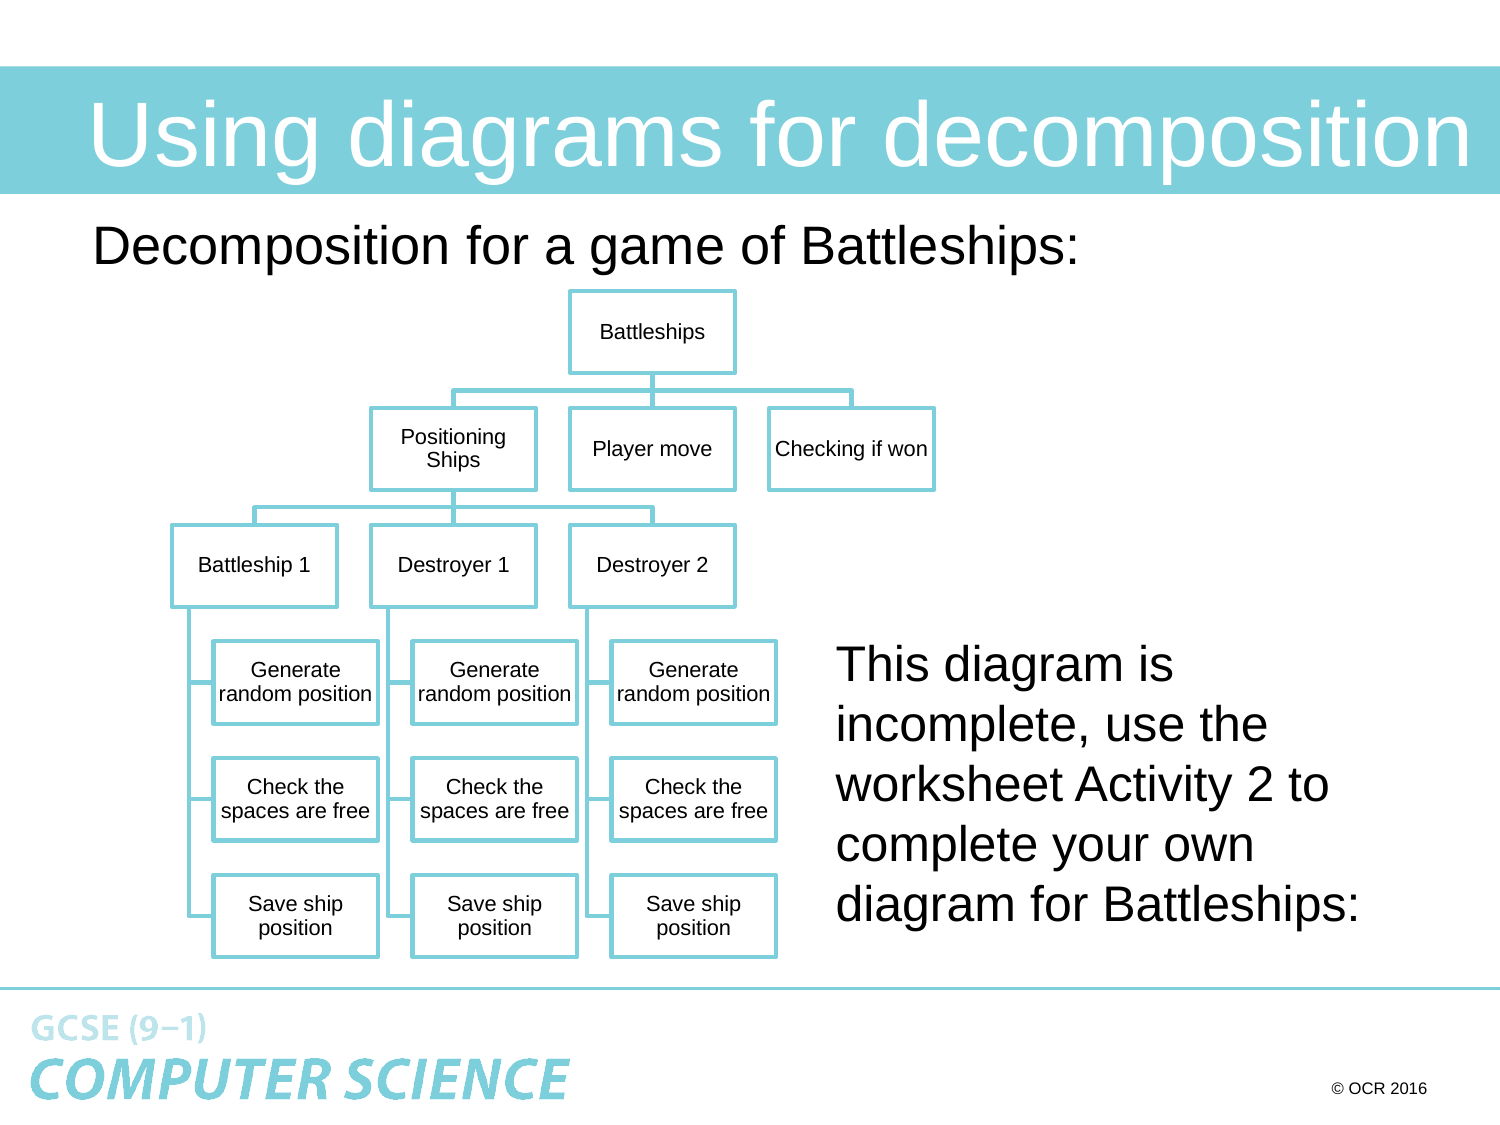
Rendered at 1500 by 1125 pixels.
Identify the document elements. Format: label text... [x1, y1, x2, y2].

picture [0, 987, 1500, 1124]
title Using diagrams for decomposition [0, 66, 1500, 194]
text_box This diagram is incomplete, use the worksheet Activity 2 to complete your own diagram for Battleships: [1057, 624, 1436, 939]
text_box Decomposition for a game of Battleships: [77, 203, 1128, 284]
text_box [52, 290, 1054, 958]
